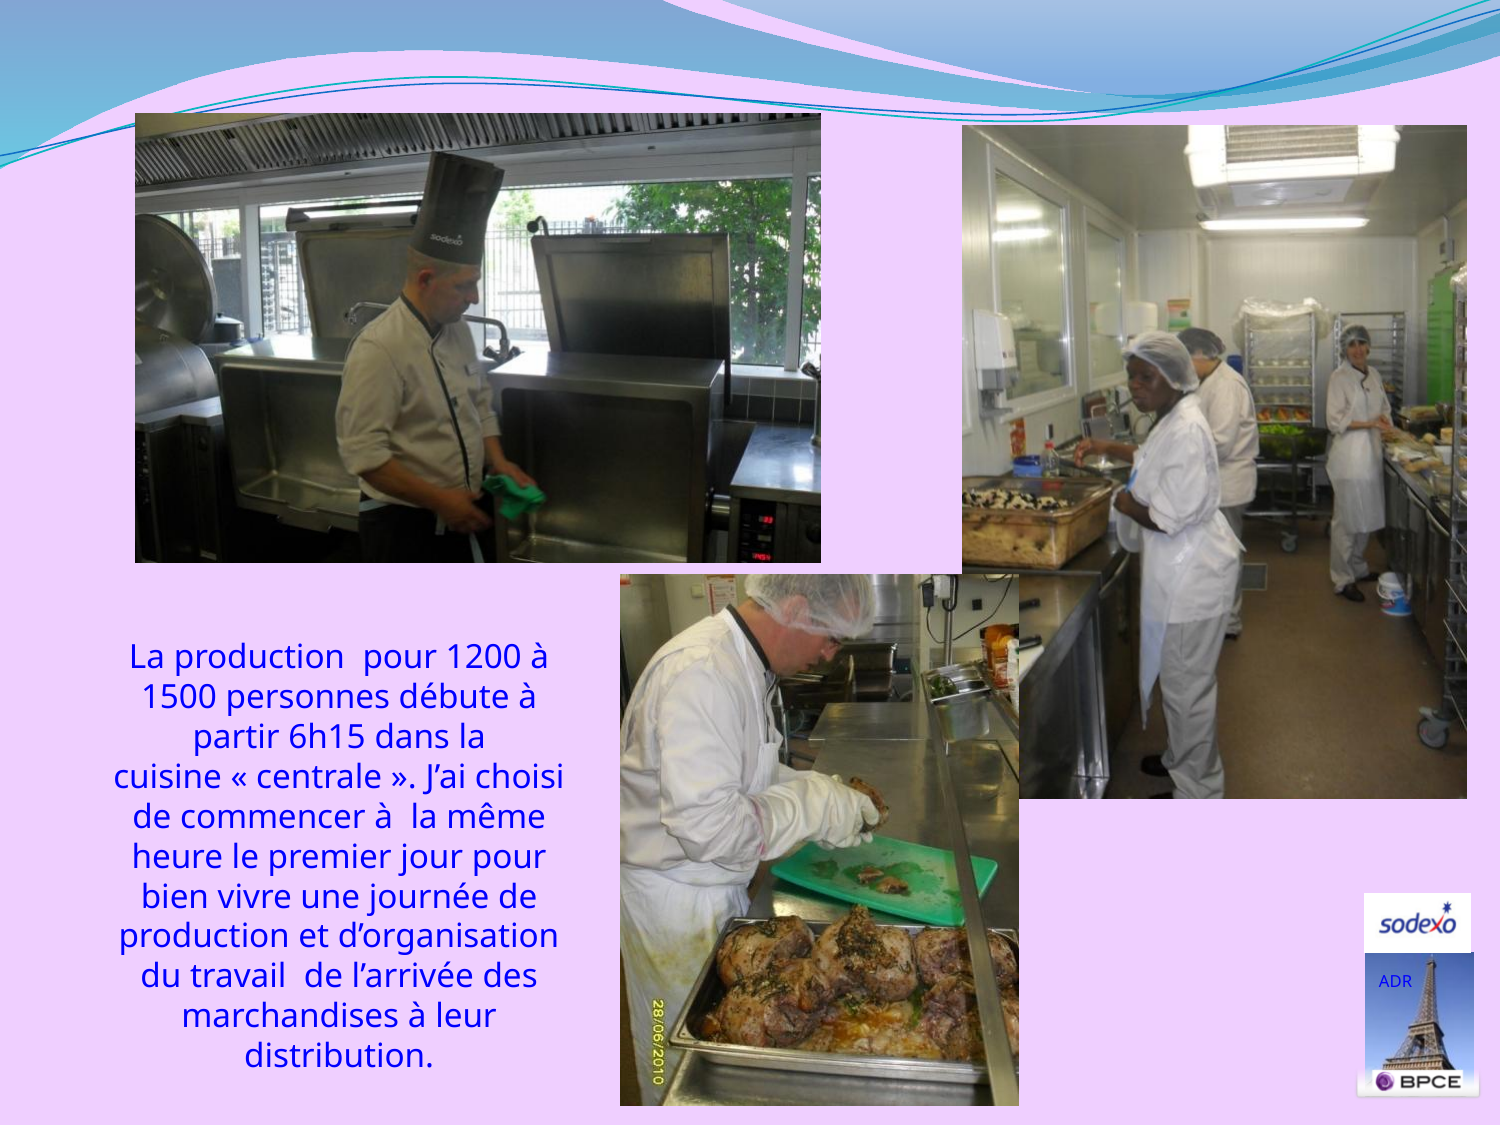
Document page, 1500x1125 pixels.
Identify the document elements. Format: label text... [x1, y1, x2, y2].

picture [619, 125, 1467, 1107]
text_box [1354, 892, 1483, 1102]
picture [135, 113, 821, 563]
text_box La production pour 1200 à 1500 personnes débute à partir 6h15 dans la cuisine « centrale ». J’ai choisi de commencer à la même heure le premier jour pour bien vivre une journée de production et d’organisation du travail de l’arrivée des marchandises à leur distribution. [82, 627, 597, 1082]
